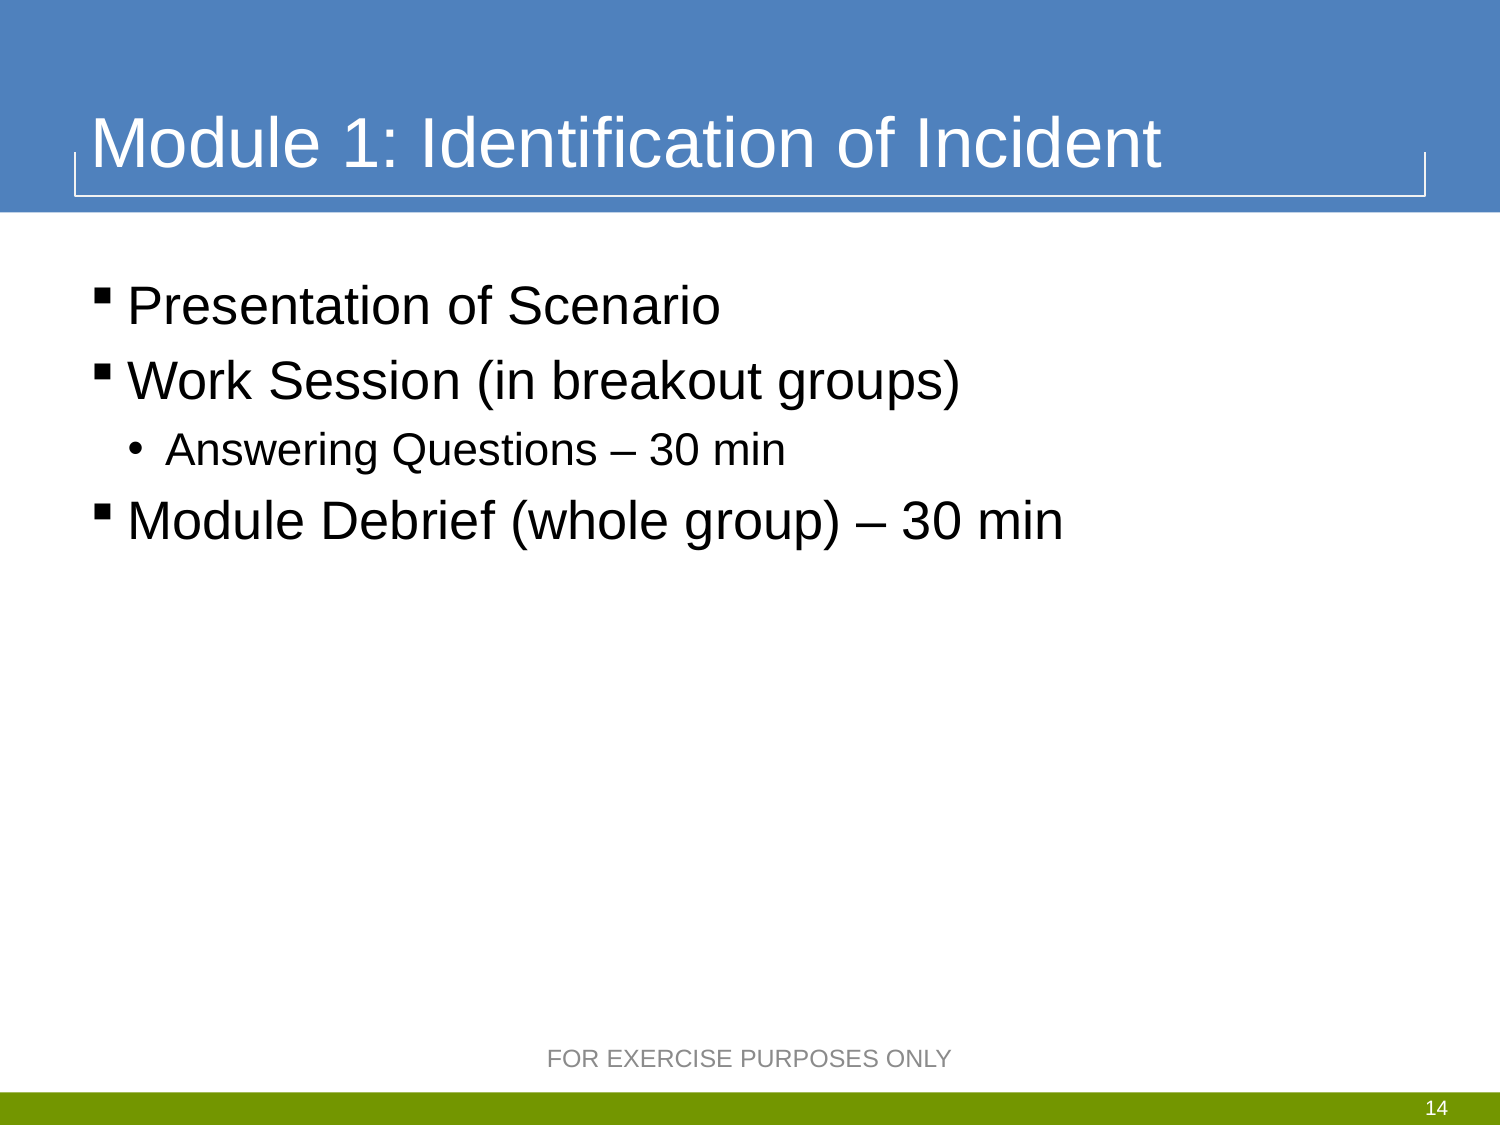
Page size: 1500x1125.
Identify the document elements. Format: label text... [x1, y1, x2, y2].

list Presentation of Scenario Work Session (in breakout groups) Answering Questions – 30 min Module Debrief (whole group) – 30 min [74, 262, 1426, 1006]
title Module 1: Identification of Incident [74, 44, 1426, 233]
footer FOR EXERCISE PURPOSES ONLY [512, 1042, 988, 1103]
